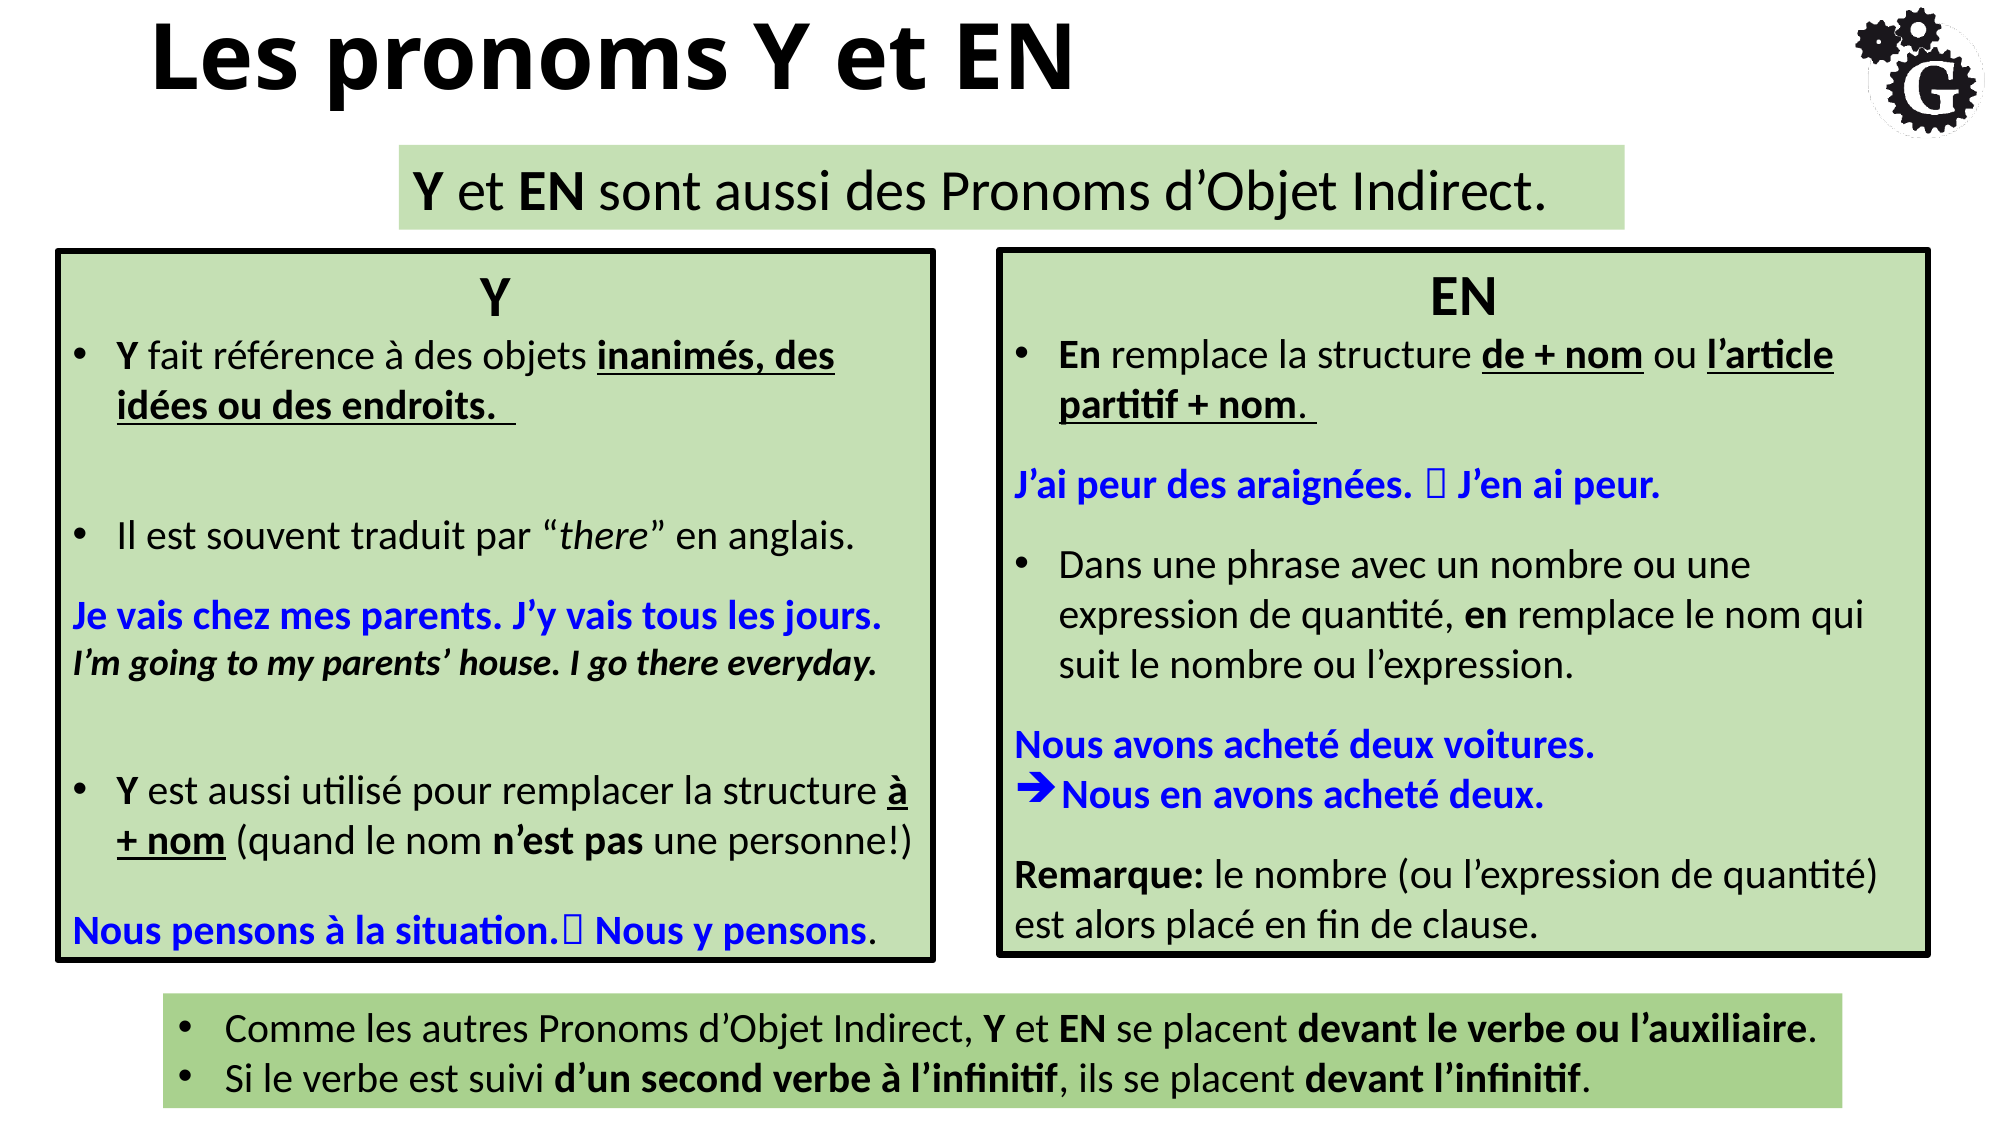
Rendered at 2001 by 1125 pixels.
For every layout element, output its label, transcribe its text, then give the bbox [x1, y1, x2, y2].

text_box EN En remplace la structure de + nom ou l’article partitif + nom. J’ai peur des araignées.  J’en ai peur. Dans une phrase avec un nombre ou une expression de quantité, en remplace le nom qui suit le nombre ou l’expression. Nous avons acheté deux voitures. Nous en avons acheté deux. Remarque: le nombre (ou l’expression de quantité) est alors placé en fin de clause. [999, 249, 1929, 955]
title Les pronoms Y et EN [133, 0, 1264, 120]
picture [1846, 0, 2000, 140]
text_box Y Y fait référence à des objets inanimés, des idées ou des endroits. Il est souvent traduit par “there” en anglais. Je vais chez mes parents. J’y vais tous les jours. I’m going to my parents’ house. I go there everyday. Y est aussi utilisé pour remplacer la structure à + nom (quand le nom n’est pas une personne!) Nous pensons à la situation. Nous y pensons. [57, 250, 934, 961]
text_box Comme les autres Pronoms d’Objet Indirect, Y et EN se placent devant le verbe ou l’auxiliaire. Si le verbe est suivi d’un second verbe à l’infinitif, ils se placent devant l’infinitif. [163, 993, 1843, 1109]
text_box Y et EN sont aussi des Pronoms d’Objet Indirect. [398, 144, 1625, 230]
